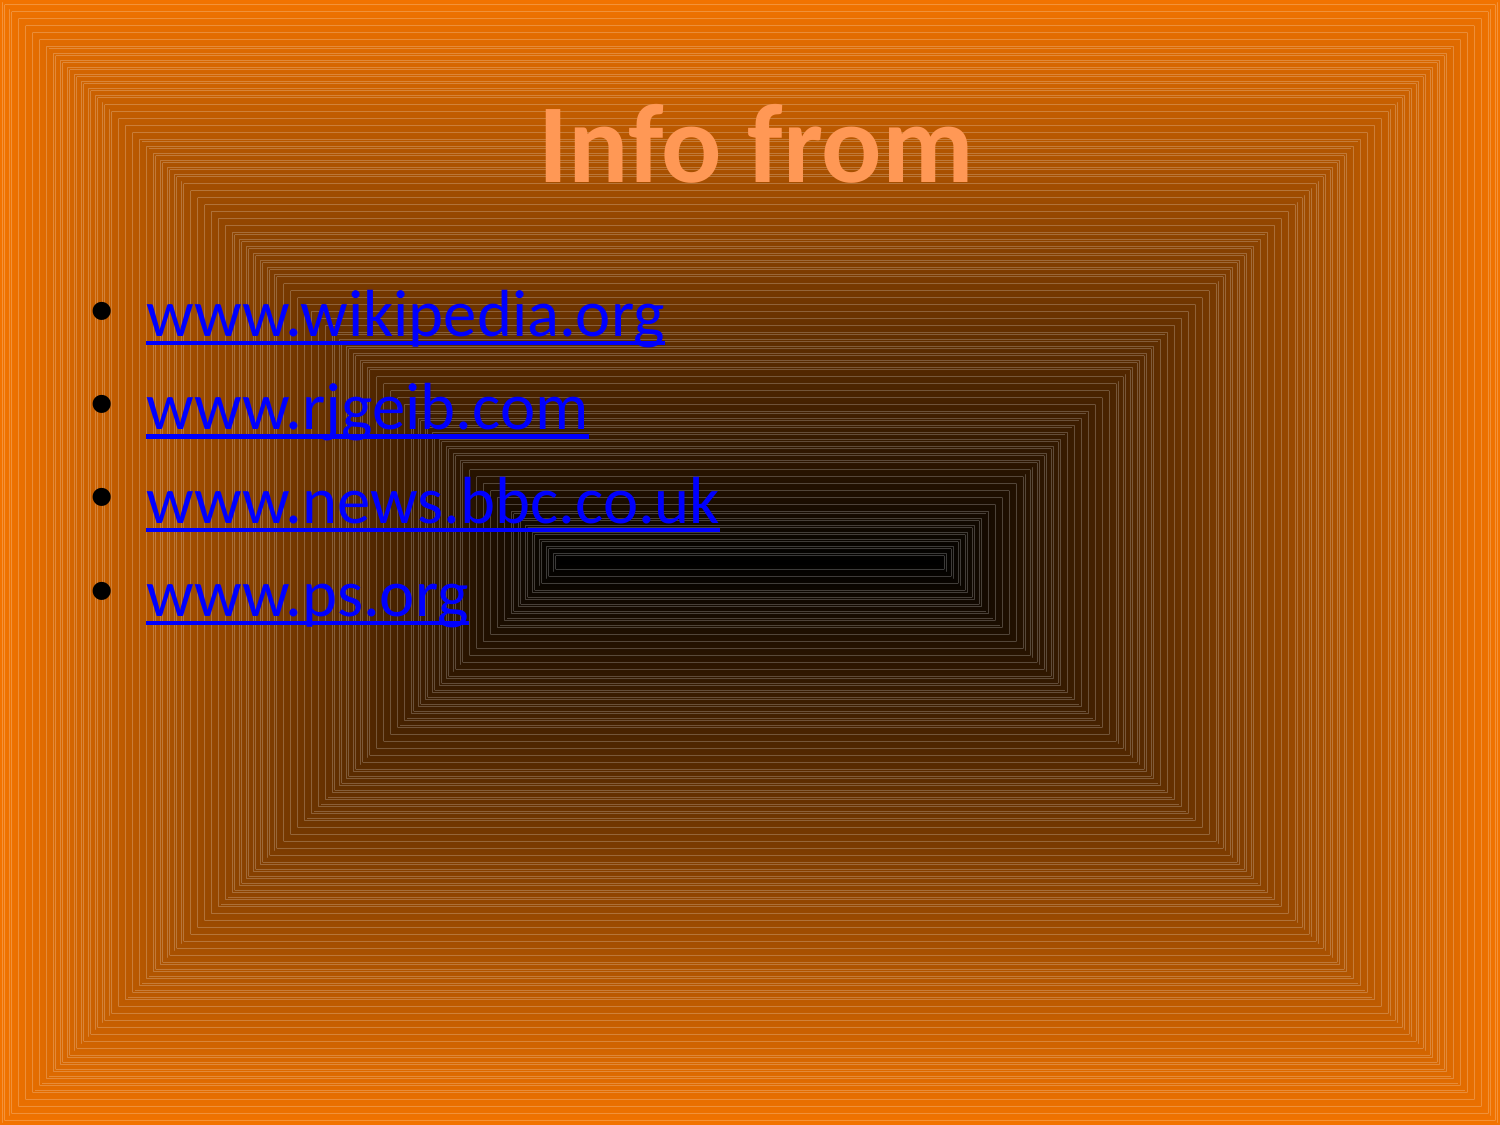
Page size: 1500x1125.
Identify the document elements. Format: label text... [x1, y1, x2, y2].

list www.wikipedia.org www.rjgeib.com www.news.bbc.co.uk www.ps.org [75, 262, 1425, 1005]
text_box Info from [74, 62, 1438, 213]
